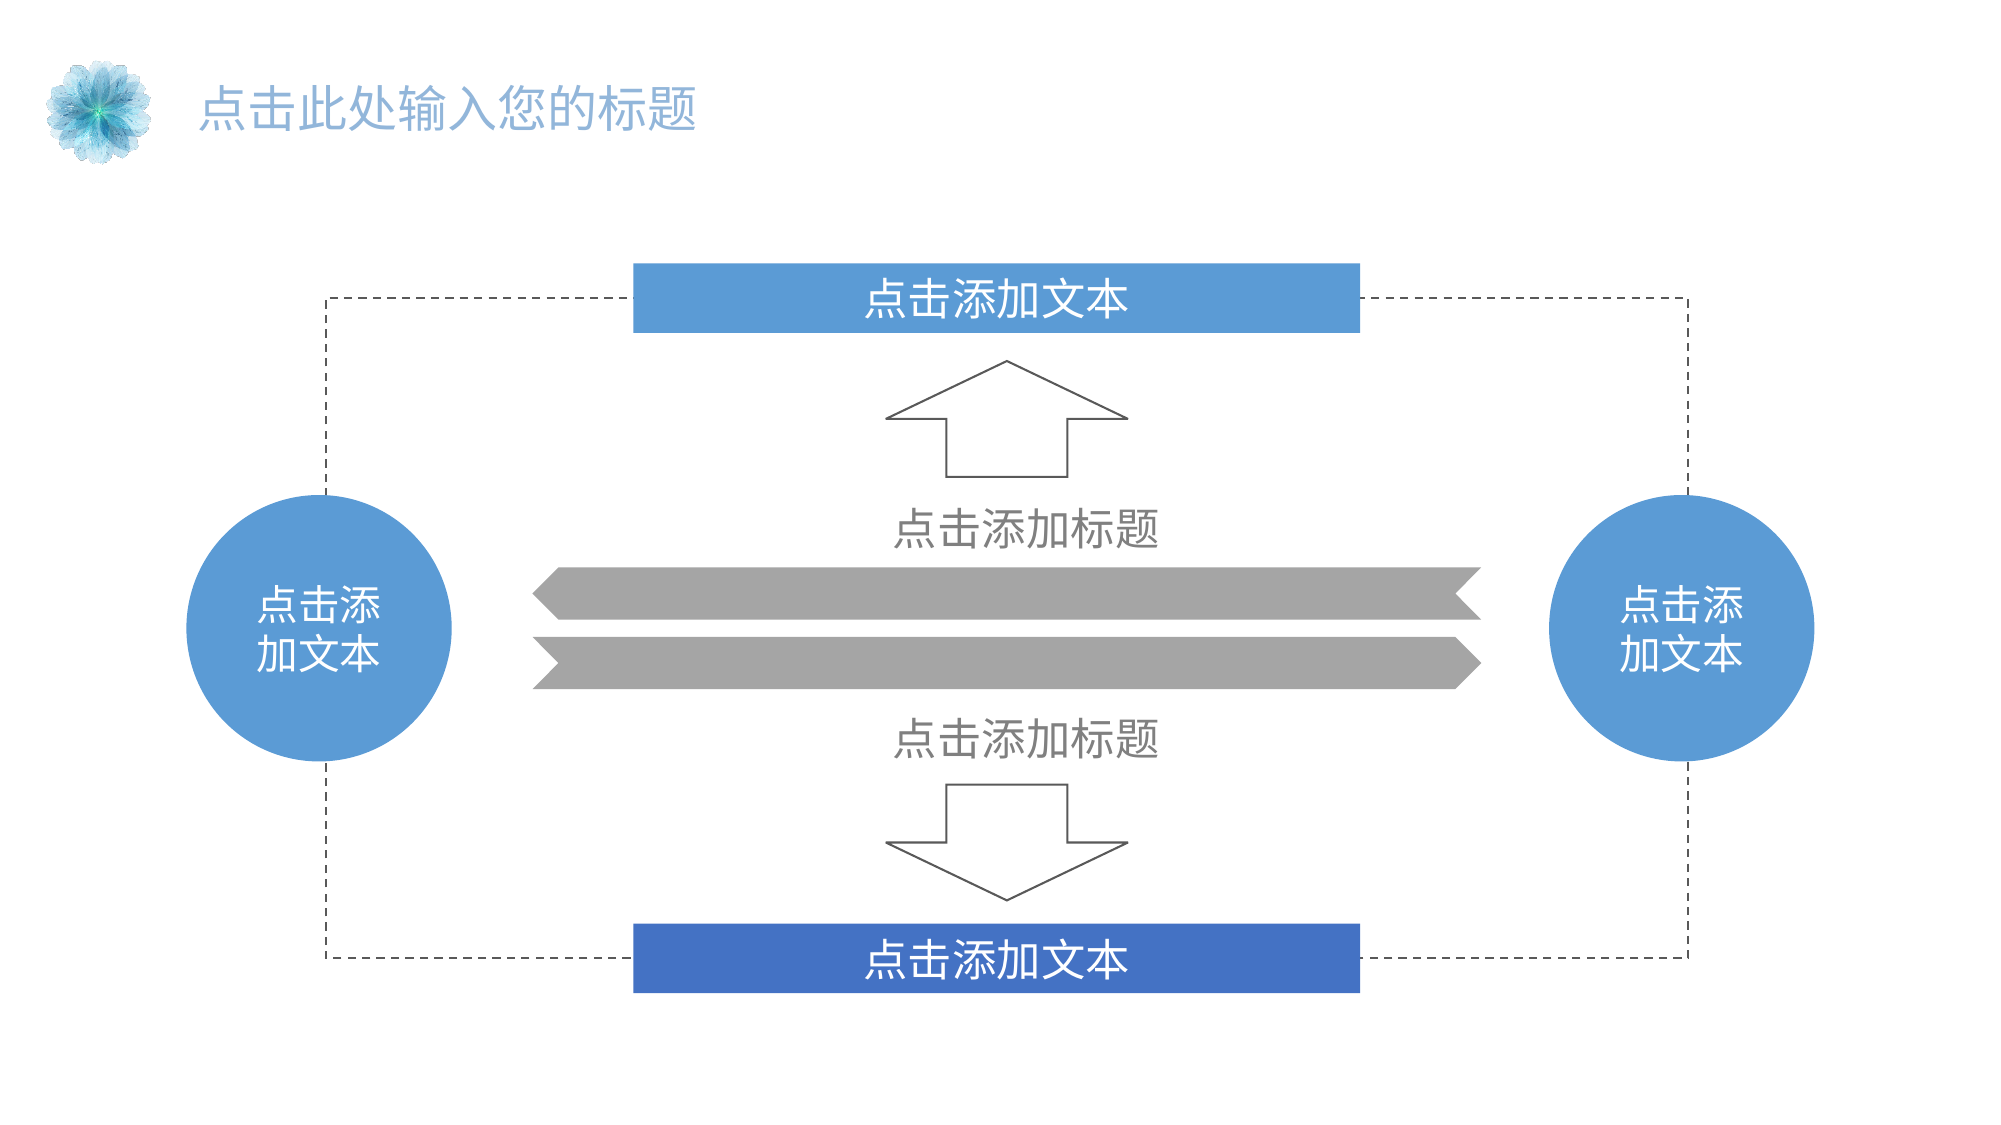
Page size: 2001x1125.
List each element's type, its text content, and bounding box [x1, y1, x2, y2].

text_box [325, 297, 1689, 959]
text_box 点击此处输入您的标题 [182, 70, 1085, 146]
picture [36, 48, 161, 174]
text_box 点击添加文本 [632, 262, 1361, 334]
text_box [885, 359, 1129, 478]
text_box [530, 566, 1484, 621]
text_box 点击添加文本 [632, 923, 1361, 994]
text_box 点击添加文本 [185, 493, 453, 763]
text_box 点击添加标题 [878, 703, 1175, 772]
text_box [885, 783, 1129, 902]
text_box 点击添加标题 [878, 493, 1175, 562]
text_box 点击添加文本 [1548, 493, 1816, 763]
text_box [530, 635, 1483, 691]
